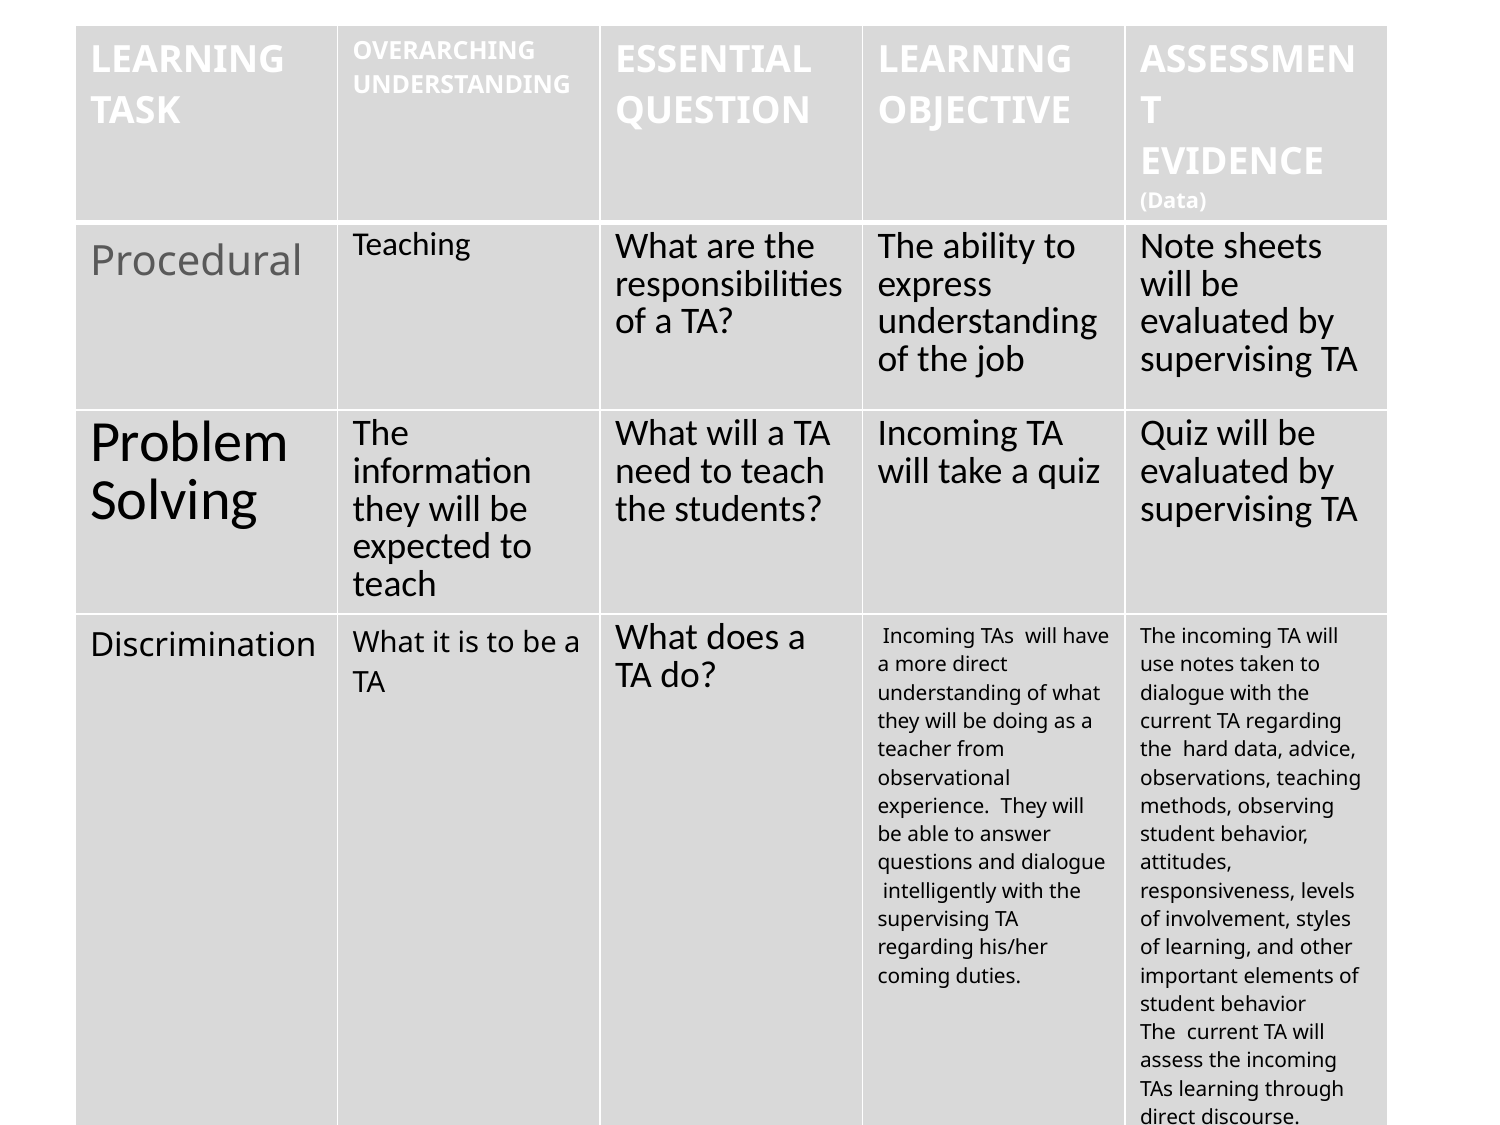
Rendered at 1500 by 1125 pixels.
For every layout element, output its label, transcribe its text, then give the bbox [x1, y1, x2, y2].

table_header LEARNING TASK [76, 26, 337, 220]
table_cell What it is to be a TA [338, 615, 599, 1125]
table_cell The information they will be expected to teach [338, 411, 599, 613]
table_cell What are the responsibilities of a TA? [601, 225, 862, 409]
table_cell Note sheets will be evaluated by supervising TA [1126, 225, 1387, 409]
table_cell Procedural [76, 225, 337, 409]
table_header OVERARCHING UNDERSTANDING [338, 26, 599, 220]
table_cell Incoming TA will take a quiz [863, 411, 1124, 613]
table_cell Problem Solving [76, 411, 337, 613]
table_cell Incoming TAs will have a more direct understanding of what they will be doing as a teacher from observational experience. They will be able to answer questions and dialogue intelligently with the supervising TA regarding his/her coming duties. [863, 615, 1124, 1125]
table_header ESSENTIAL QUESTION [601, 26, 862, 220]
table_header LEARNING OBJECTIVE [863, 26, 1124, 220]
table_cell What will a TA need to teach the students? [601, 411, 862, 613]
table_header ASSESSMENT EVIDENCE (Data) [1126, 26, 1387, 220]
table_cell Teaching [338, 225, 599, 409]
table_cell Quiz will be evaluated by supervising TA [1126, 411, 1387, 613]
table_cell The incoming TA will use notes taken to dialogue with the current TA regarding the hard data, advice, observations, teaching methods, observing student behavior, attitudes, responsiveness, levels of involvement, styles of learning, and other important elements of student behavior The current TA will assess the incoming TAs learning through direct discourse. [1126, 615, 1387, 1125]
table_cell Discrimination [76, 615, 337, 1125]
table_cell The ability to express understanding of the job [863, 225, 1124, 409]
table_cell What does a TA do? [601, 615, 862, 1125]
